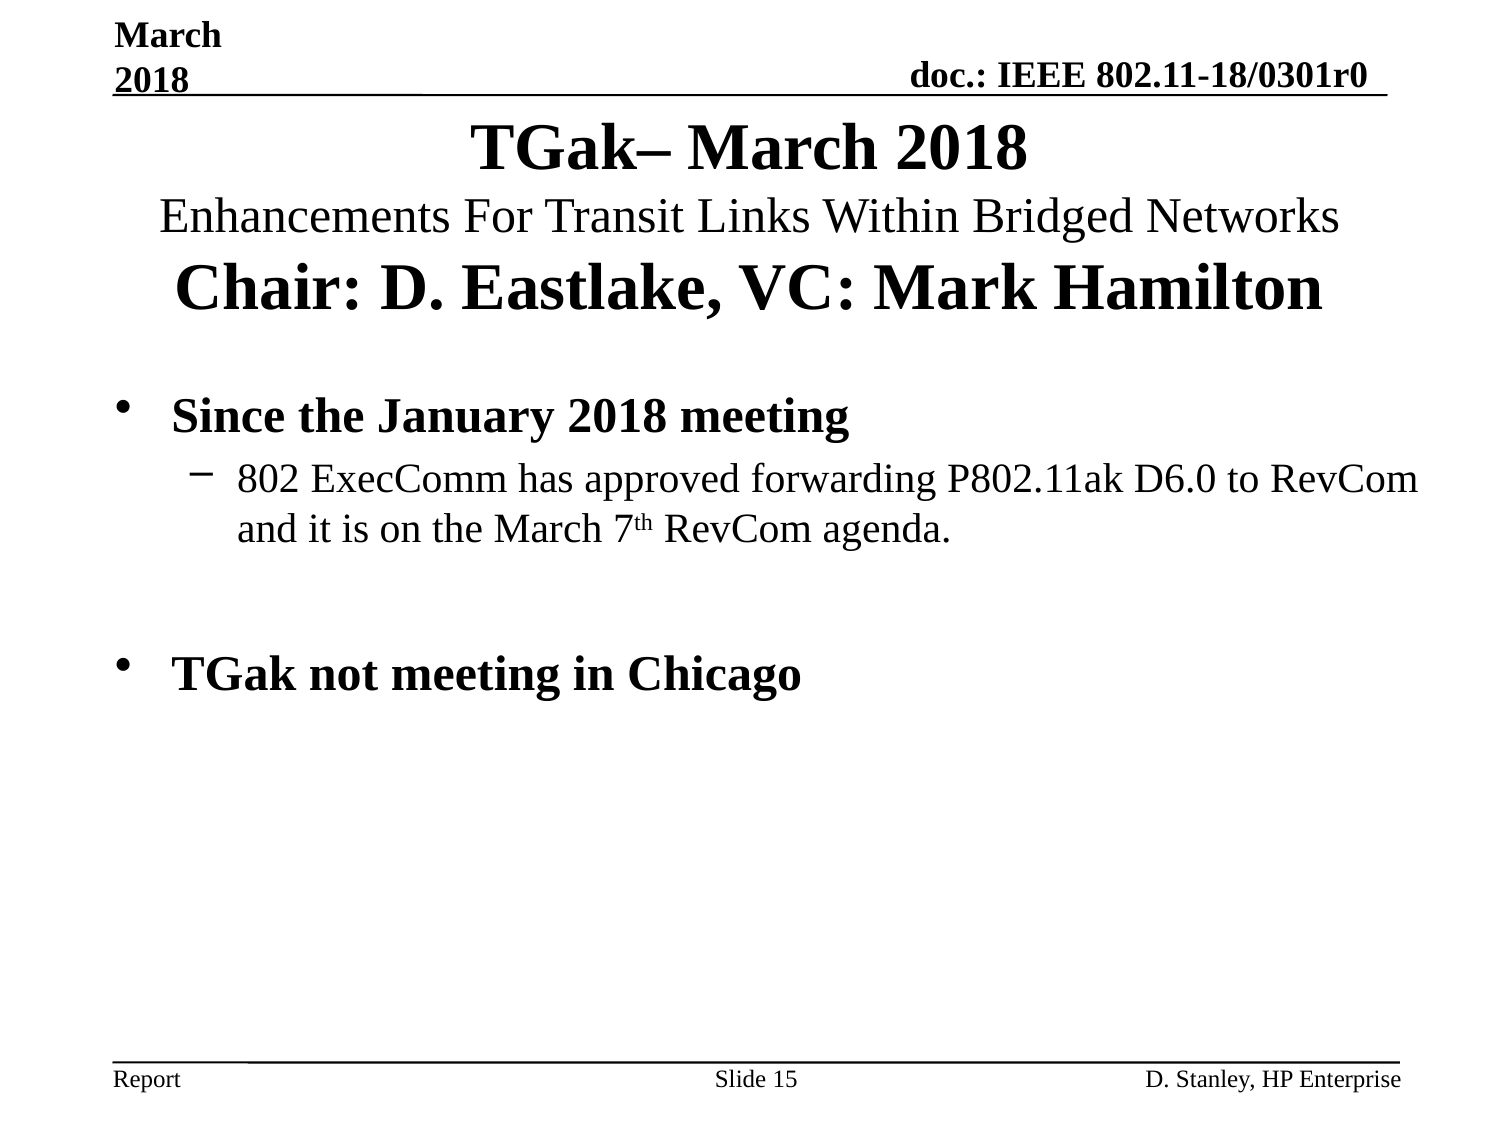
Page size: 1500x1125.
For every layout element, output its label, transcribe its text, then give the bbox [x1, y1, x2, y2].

slide_number Slide 15 [712, 1062, 800, 1093]
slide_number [114, 54, 274, 100]
list Since the January 2018 meeting 802 ExecComm has approved forwarding P802.11ak D6.0 to RevCom and it is on the March 7th RevCom agenda. TGak not meeting in Chicago [99, 375, 1475, 1125]
footer D. Stanley, HP Enterprise [1058, 1062, 1402, 1093]
title TGak– March 2018 Enhancements For Transit Links Within Bridged Networks Chair: D. Eastlake, VC: Mark Hamilton [112, 125, 1388, 300]
